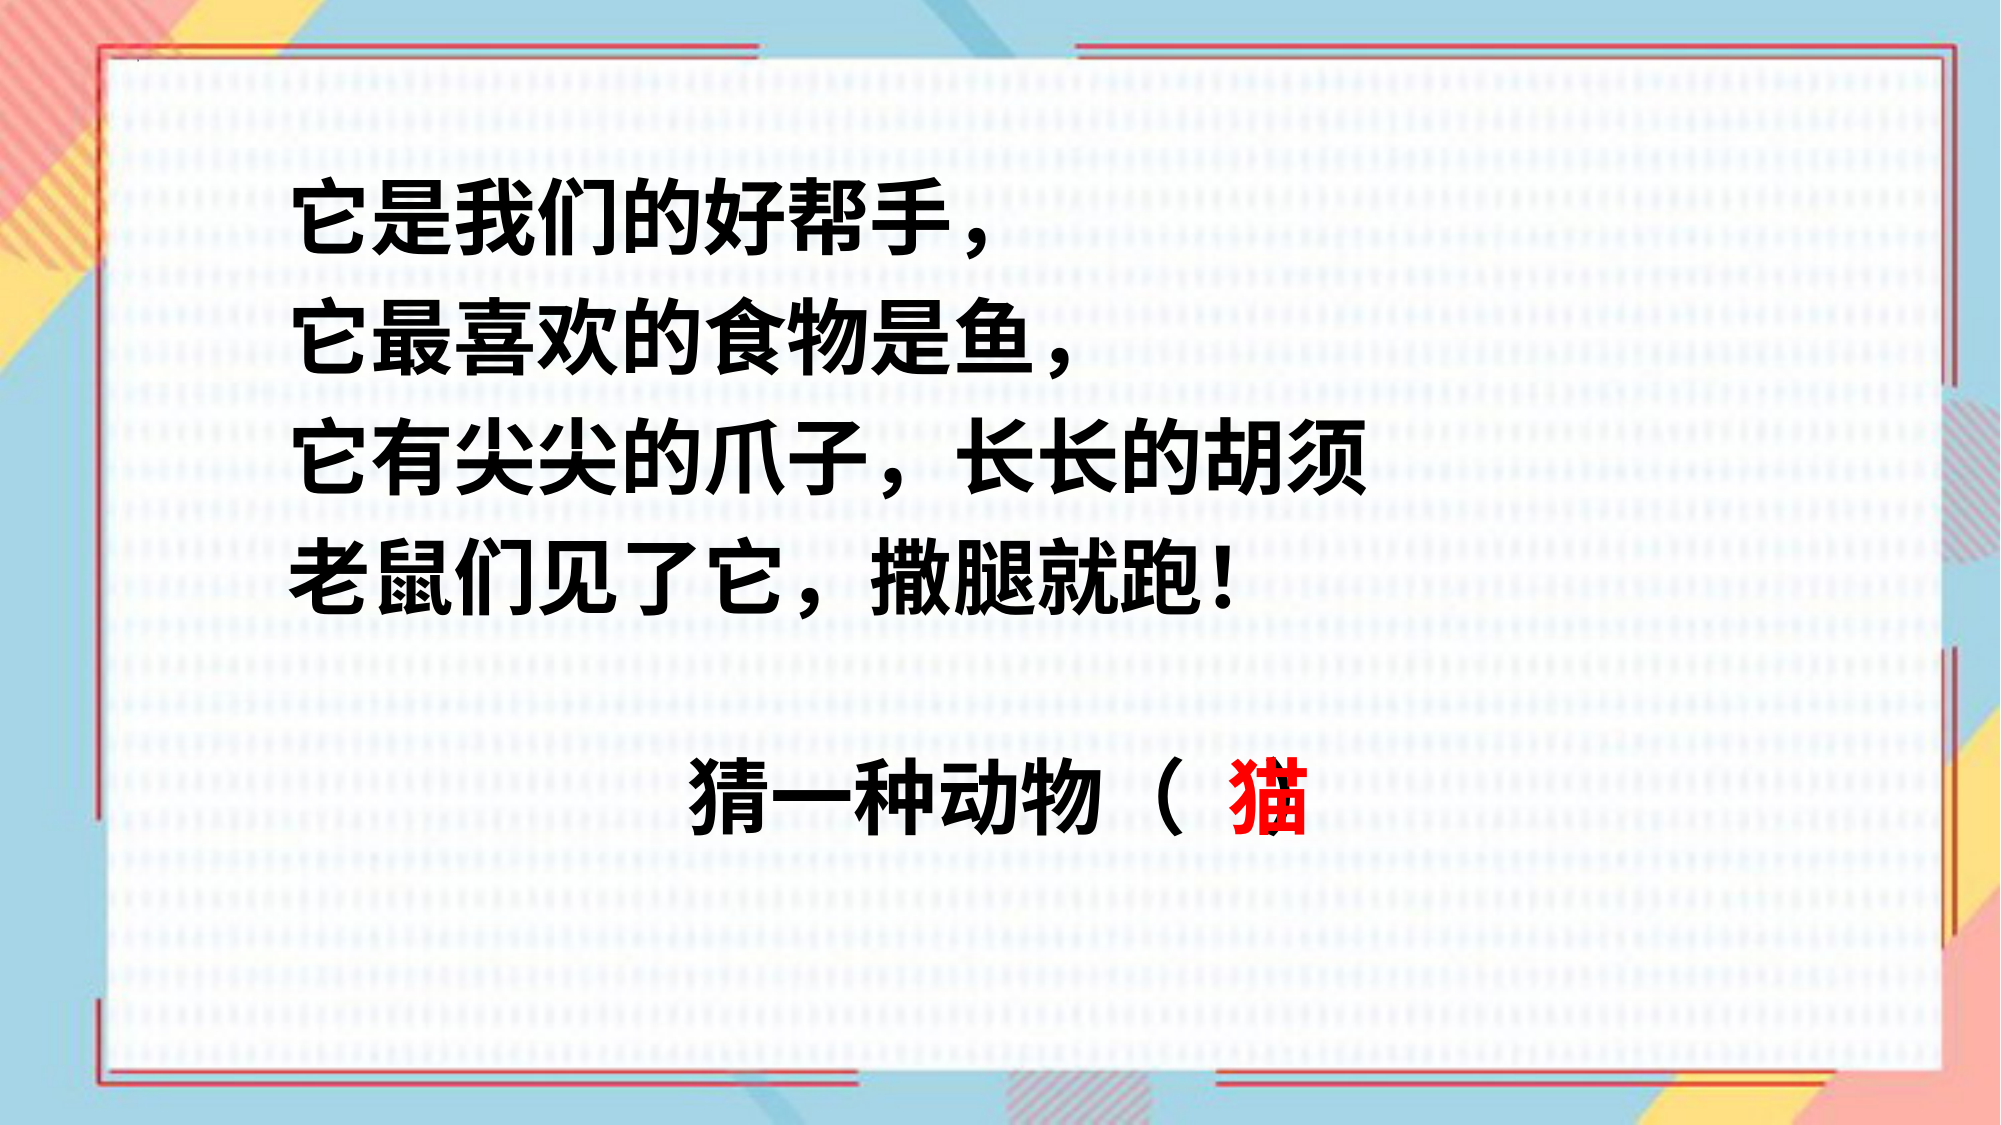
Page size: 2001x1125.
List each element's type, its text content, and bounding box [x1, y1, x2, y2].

text_box 猫 [1212, 737, 1388, 853]
picture [0, 0, 2001, 1125]
text_box 它是我们的好帮手， 它最喜欢的食物是鱼， 它有尖尖的爪子，长长的胡须 老鼠们见了它，撒腿就跑！ 猜一种动物（ ） [272, 137, 1385, 853]
